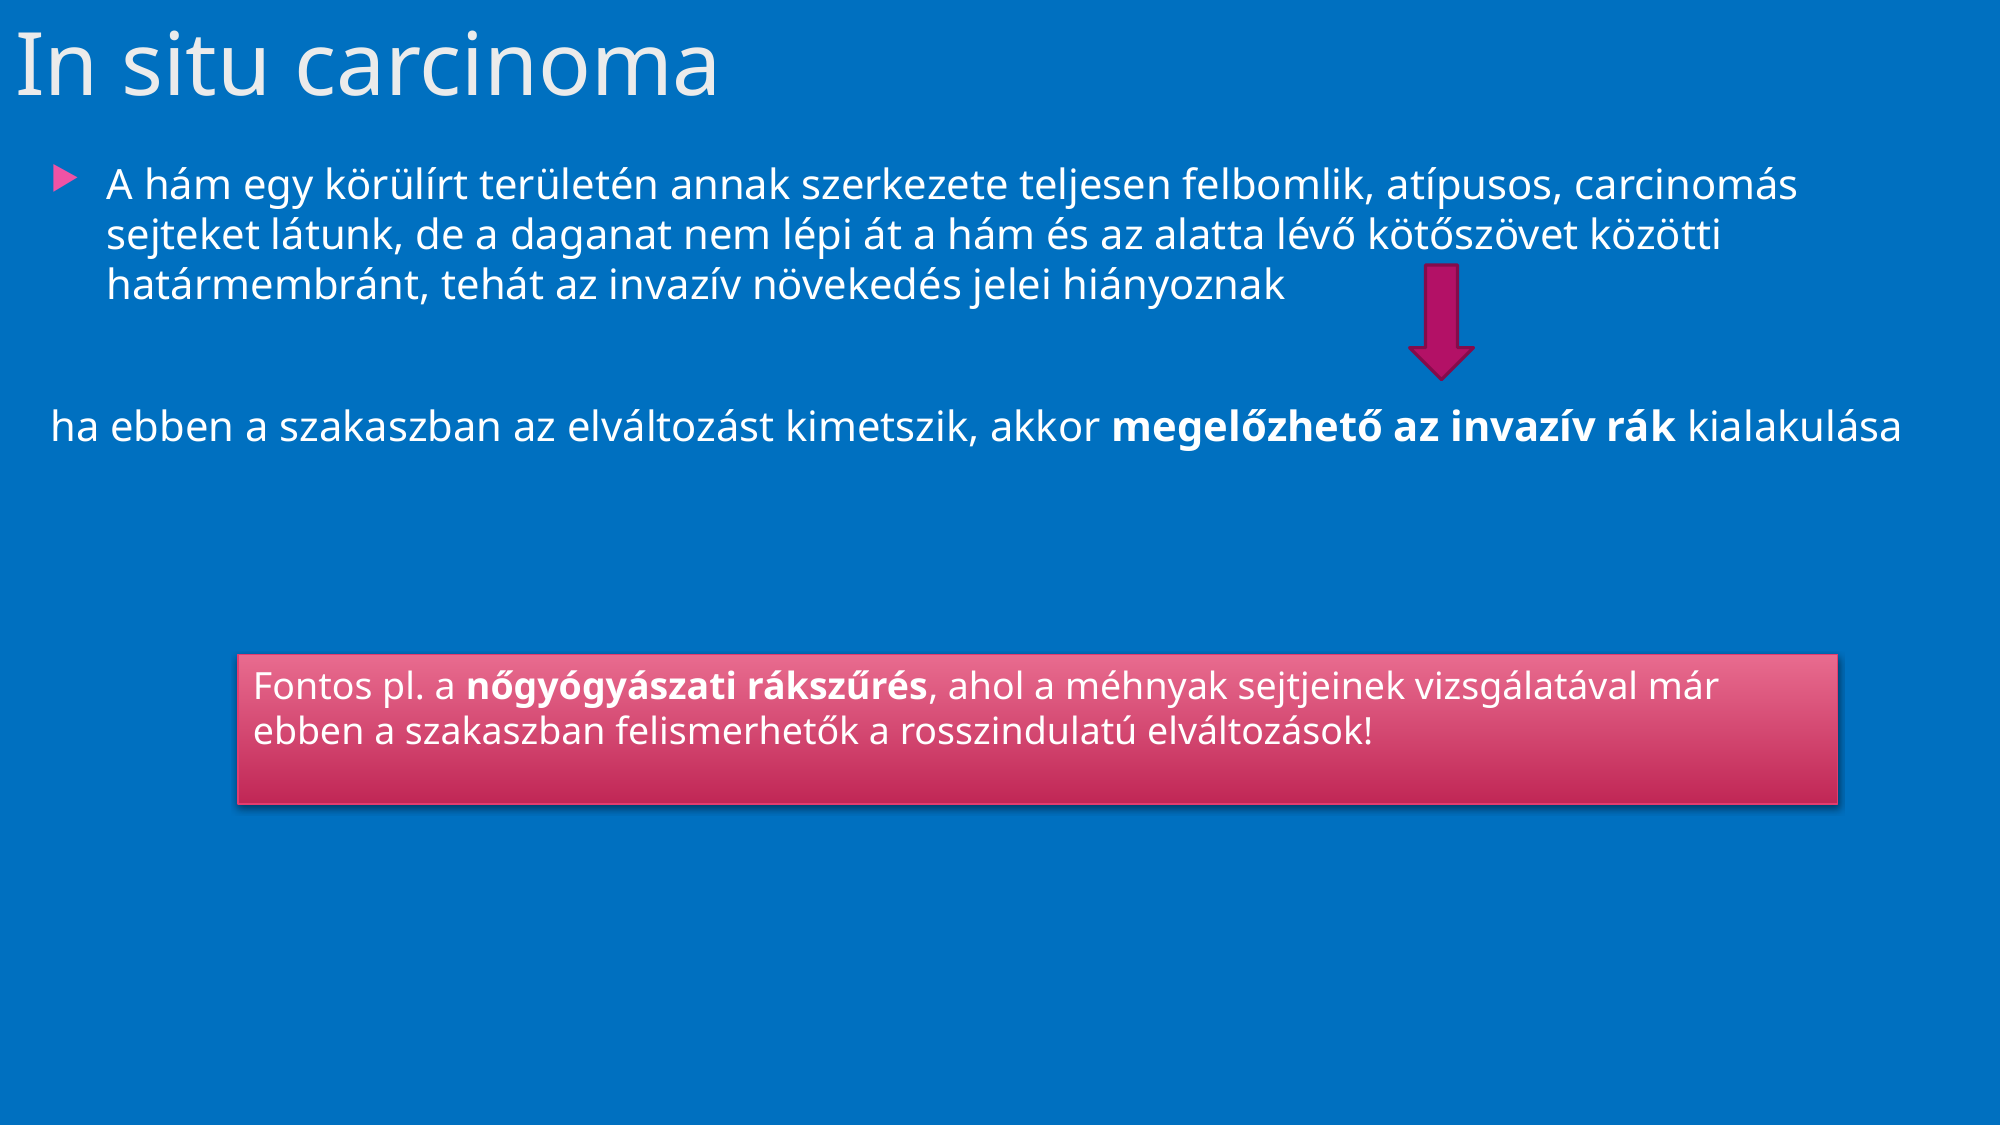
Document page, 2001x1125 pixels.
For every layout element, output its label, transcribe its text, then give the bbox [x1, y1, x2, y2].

text_box Fontos pl. a nőgyógyászati rákszűrés, ahol a méhnyak sejtjeinek vizsgálatával már ebben a szakaszban felismerhetők a rosszindulatú elváltozások! [237, 654, 1838, 805]
list A hám egy körülírt területén annak szerkezete teljesen felbomlik, atípusos, carcinomás sejteket lá­tunk, de a daganat nem lépi át a hám és az alatta lévő kötőszövet közötti határmembránt, tehát az invazív növekedés jelei hiányoznak ha ebben a szakaszban az elváltozást kimetszik, akkor megelőzhető az invazív rák kialakulása [35, 149, 1935, 581]
text_box [1408, 263, 1475, 381]
title In situ carcinoma [0, 0, 1543, 230]
